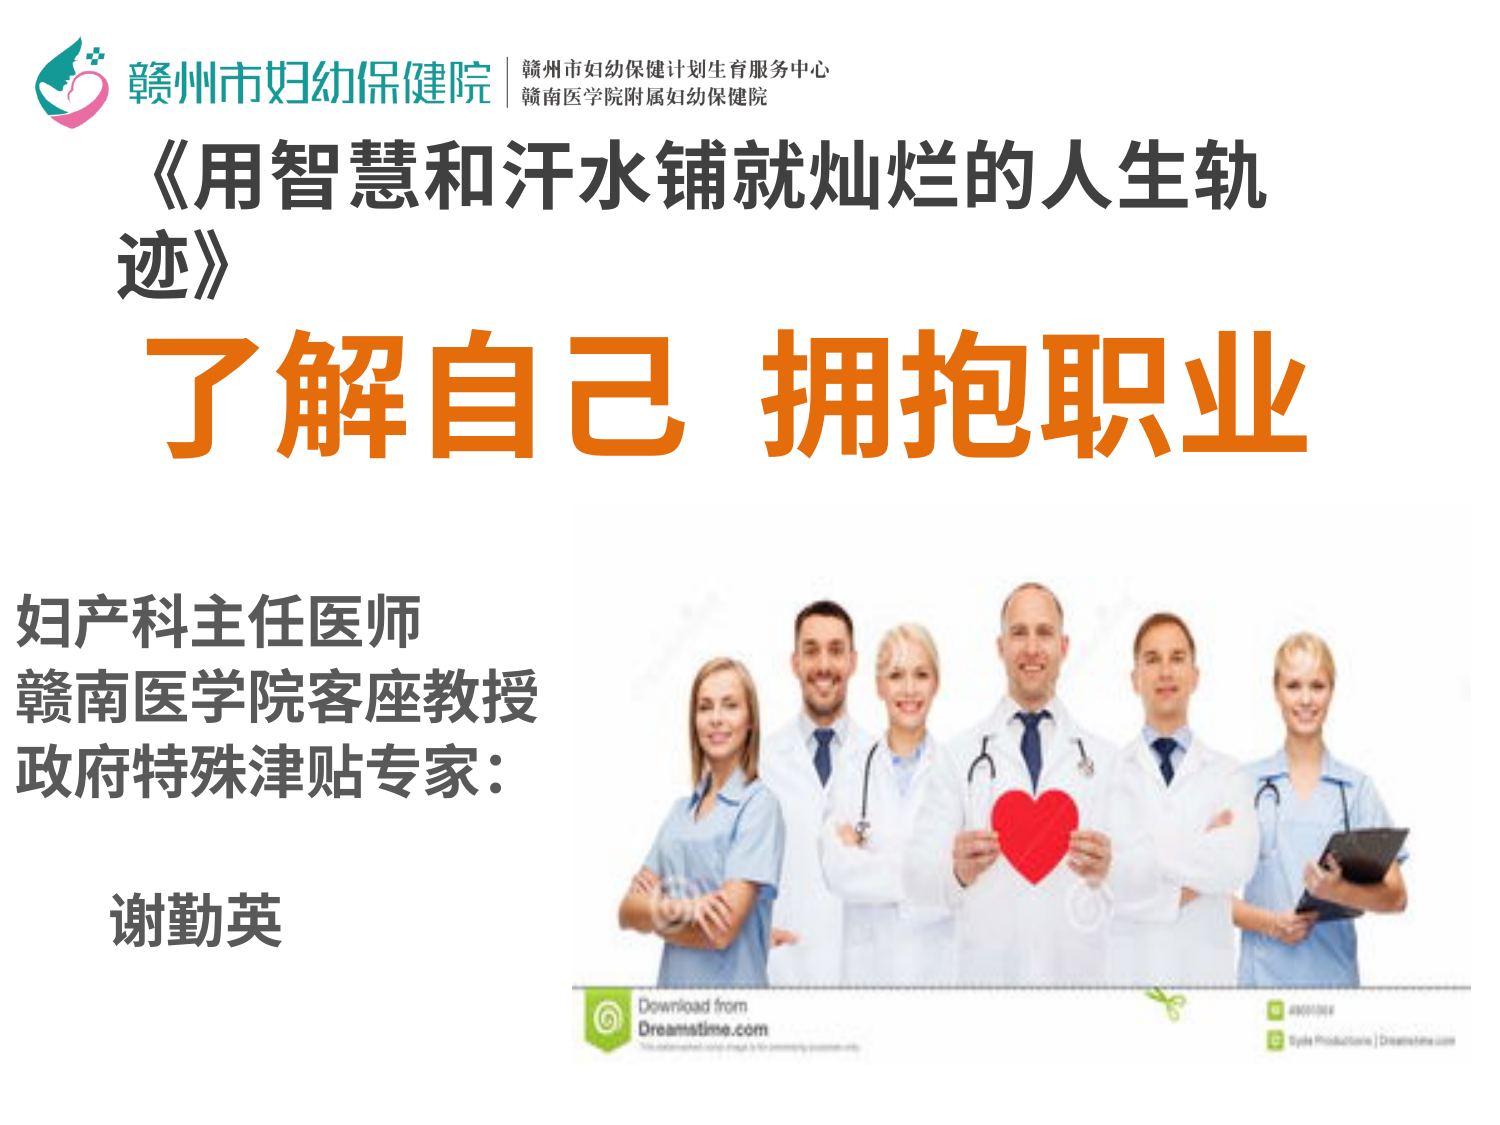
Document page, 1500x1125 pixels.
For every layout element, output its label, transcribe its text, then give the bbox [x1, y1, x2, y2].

picture [572, 503, 1471, 1065]
picture [35, 35, 829, 129]
subtitle 妇产科主任医师 赣南医学院客座教授 政府特殊津贴专家： 谢勤英 [0, 585, 567, 988]
title 《用智慧和汗水铺就灿烂的人生轨迹》 了解自己 拥抱职业 [100, 148, 1425, 454]
